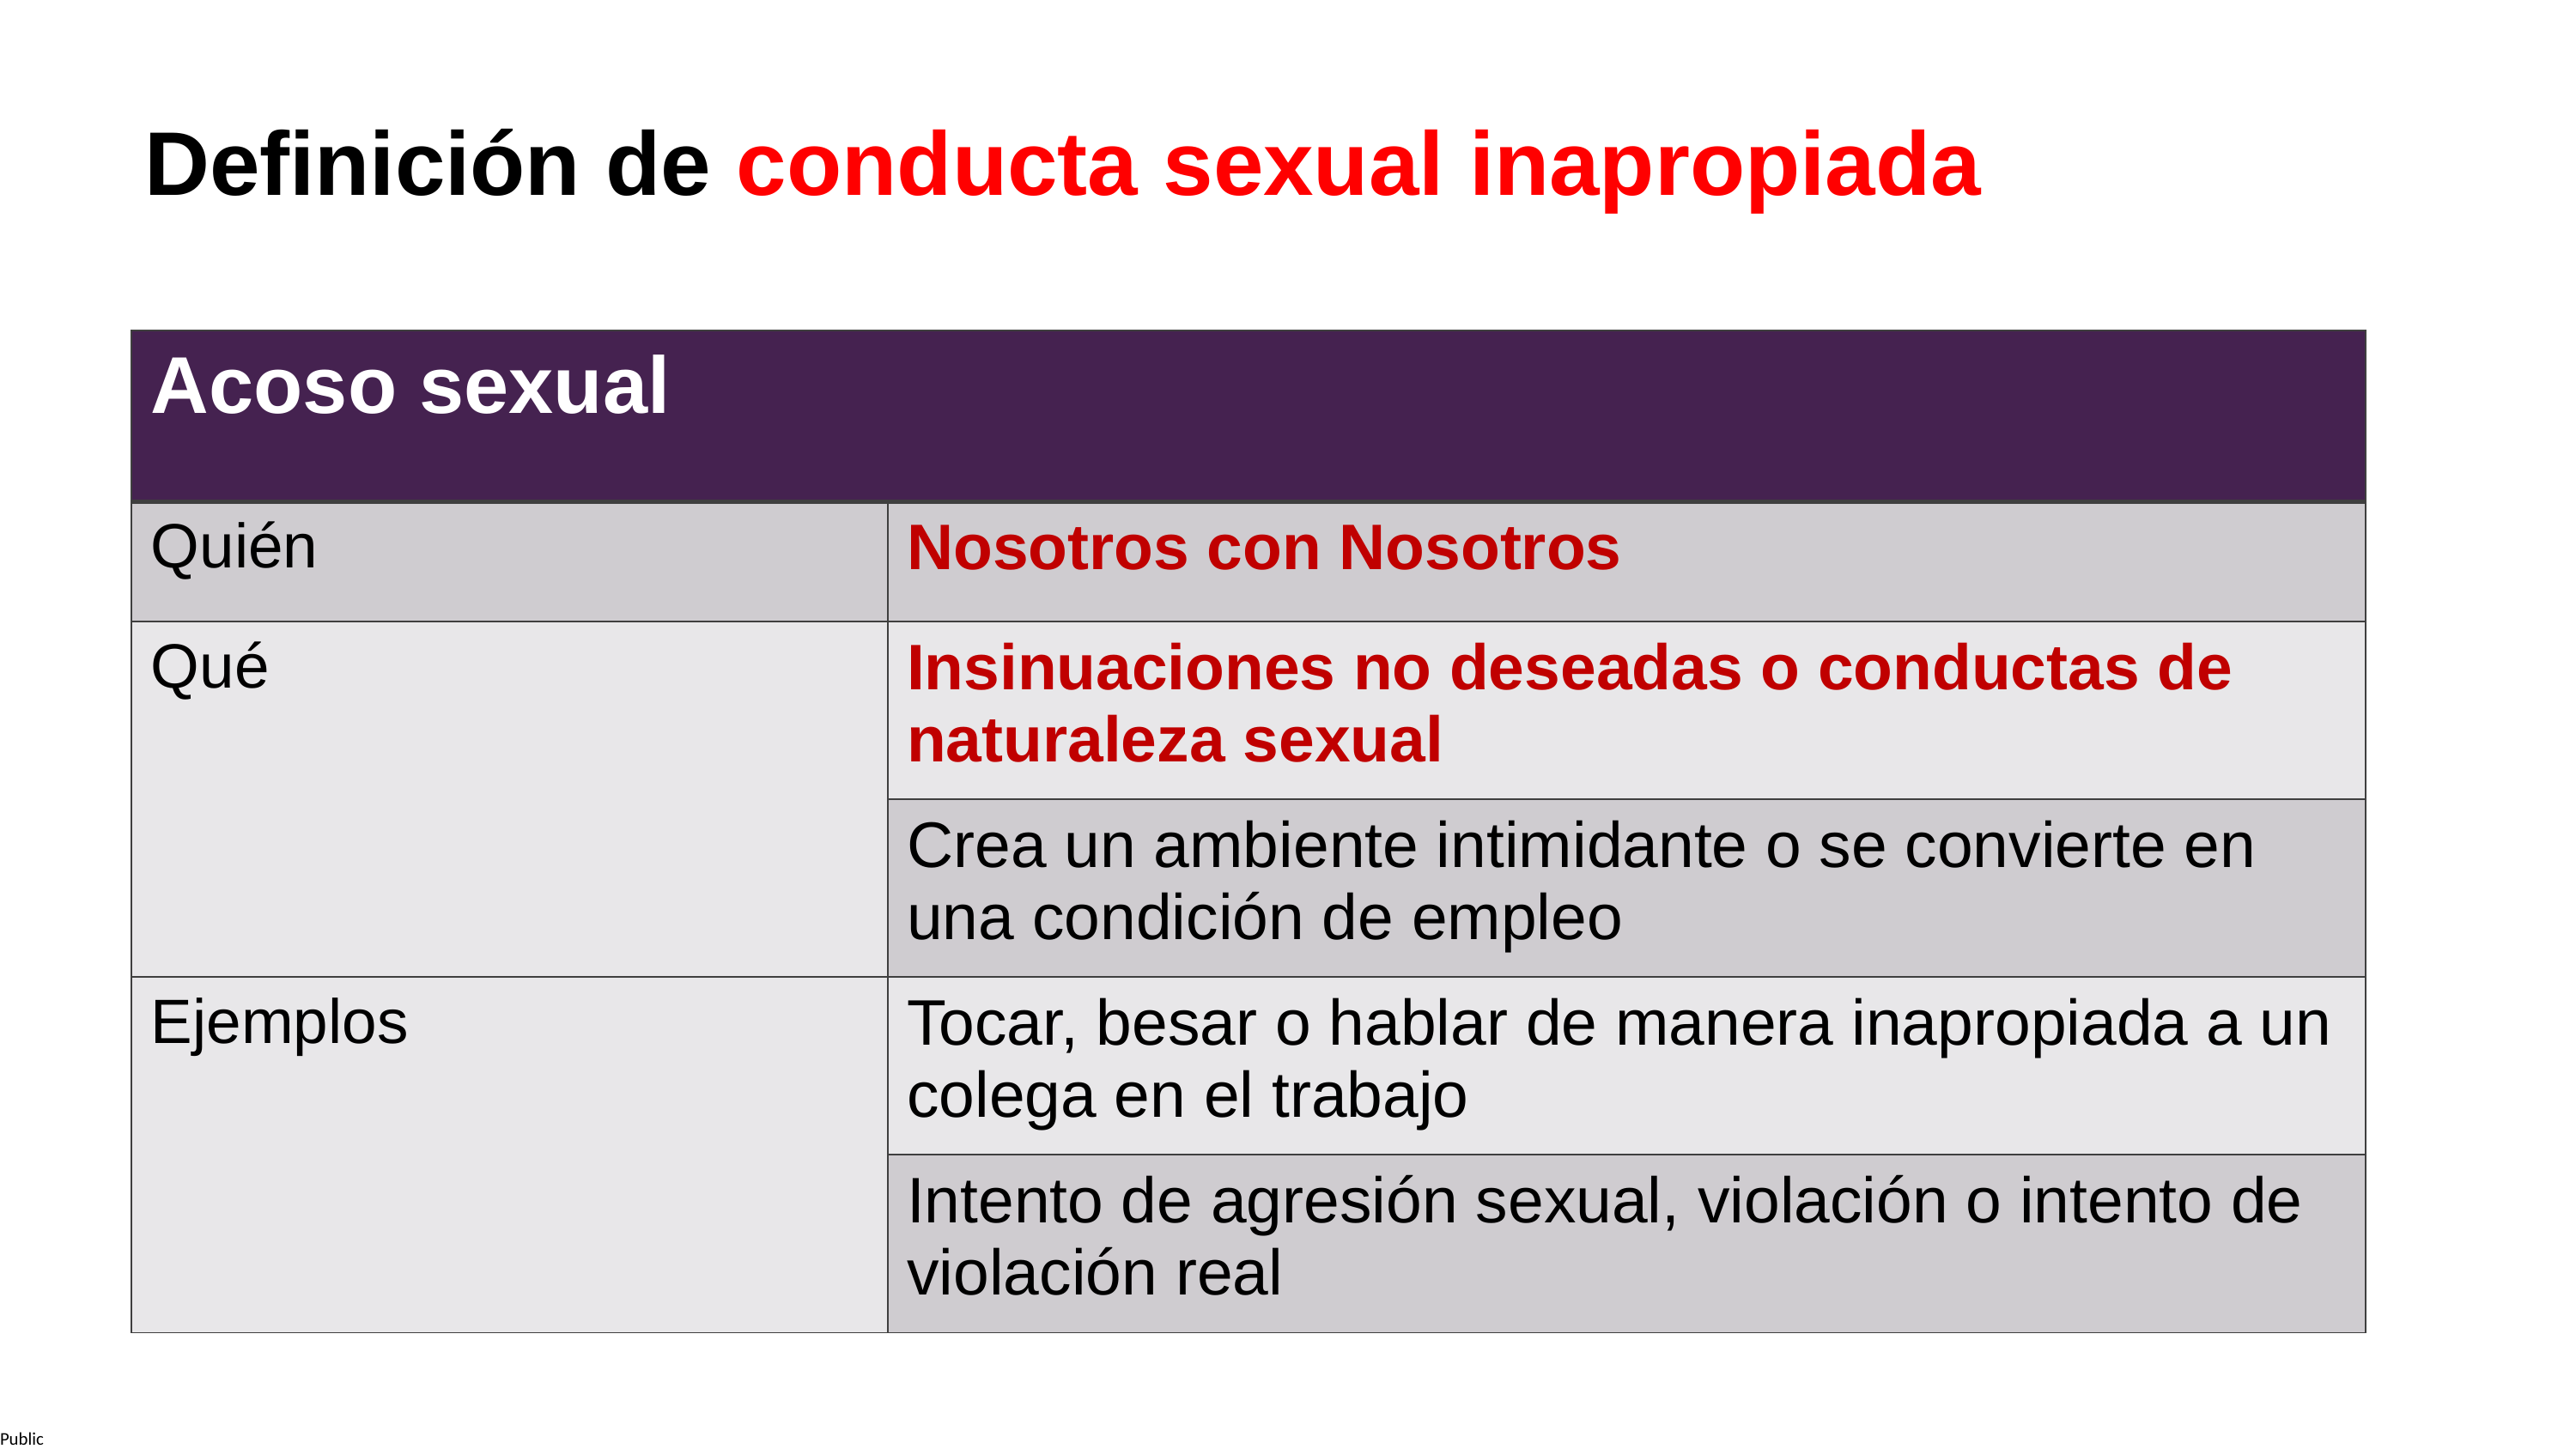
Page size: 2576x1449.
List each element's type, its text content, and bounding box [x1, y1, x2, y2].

table_cell Insinuaciones no deseadas o conductas de naturaleza sexual [889, 622, 2365, 798]
table_cell Quién [132, 504, 887, 621]
table_header Acoso sexual [132, 331, 2365, 500]
table_cell Tocar, besar o hablar de manera inapropiada a un colega en el trabajo [889, 978, 2365, 1154]
table_cell Crea un ambiente intimidante o se convierte en una condición de empleo [889, 800, 2365, 976]
table_cell Intento de agresión sexual, violación o intento de violación real [889, 1155, 2365, 1332]
table_cell Ejemplos [132, 978, 887, 1332]
title Definición de conducta sexual inapropiada [131, 116, 2287, 276]
table_cell Qué [132, 622, 887, 976]
table_cell Nosotros con Nosotros [889, 504, 2365, 621]
